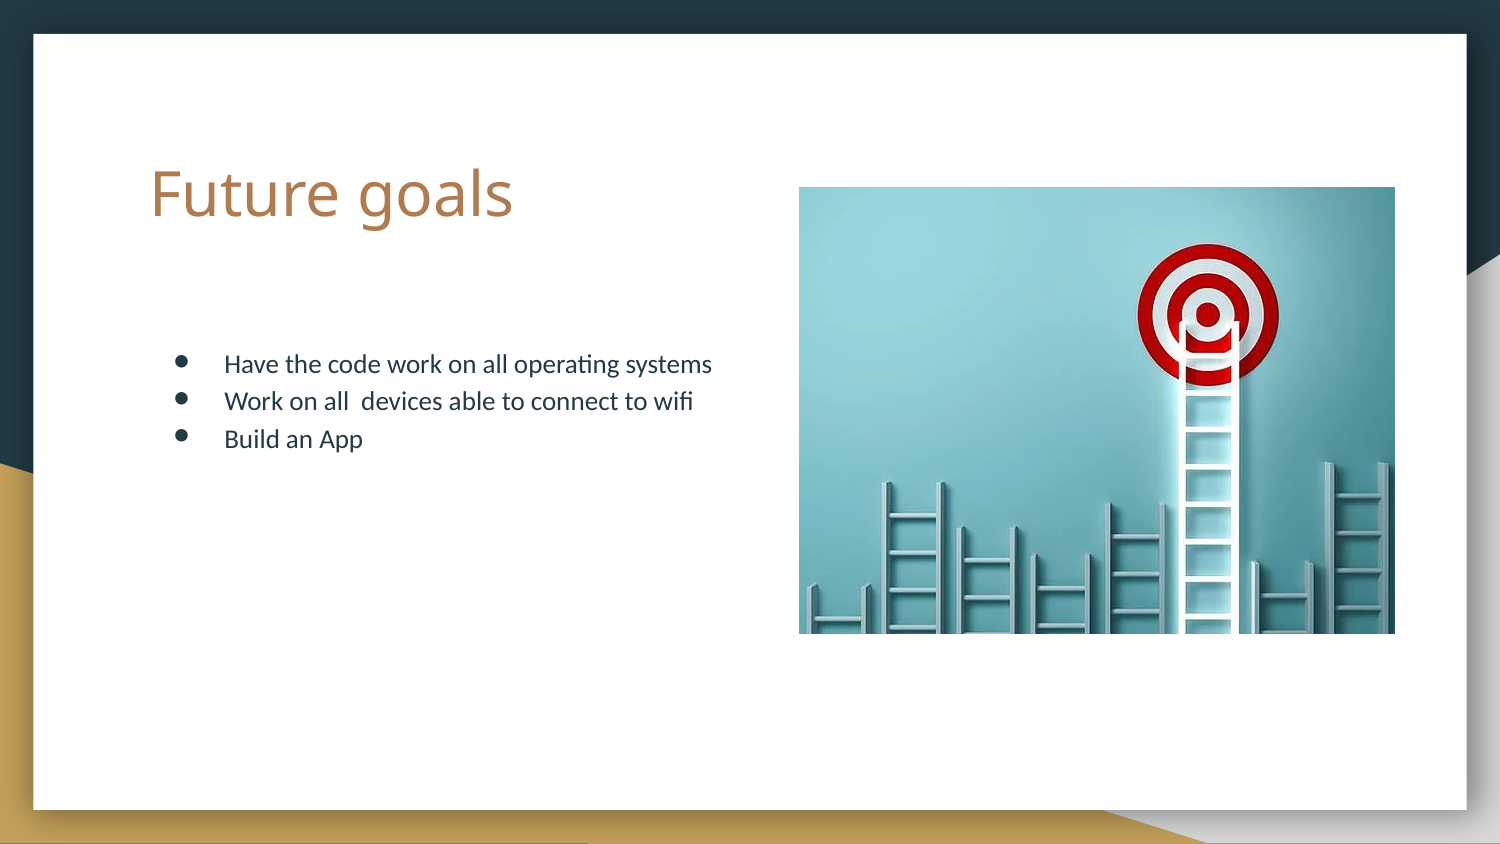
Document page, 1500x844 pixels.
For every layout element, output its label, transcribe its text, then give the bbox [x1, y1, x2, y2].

list Have the code work on all operating systems Work on all devices able to connect to wifi Build an App [134, 326, 1366, 729]
picture [799, 187, 1395, 635]
title Future goals [134, 138, 1366, 296]
